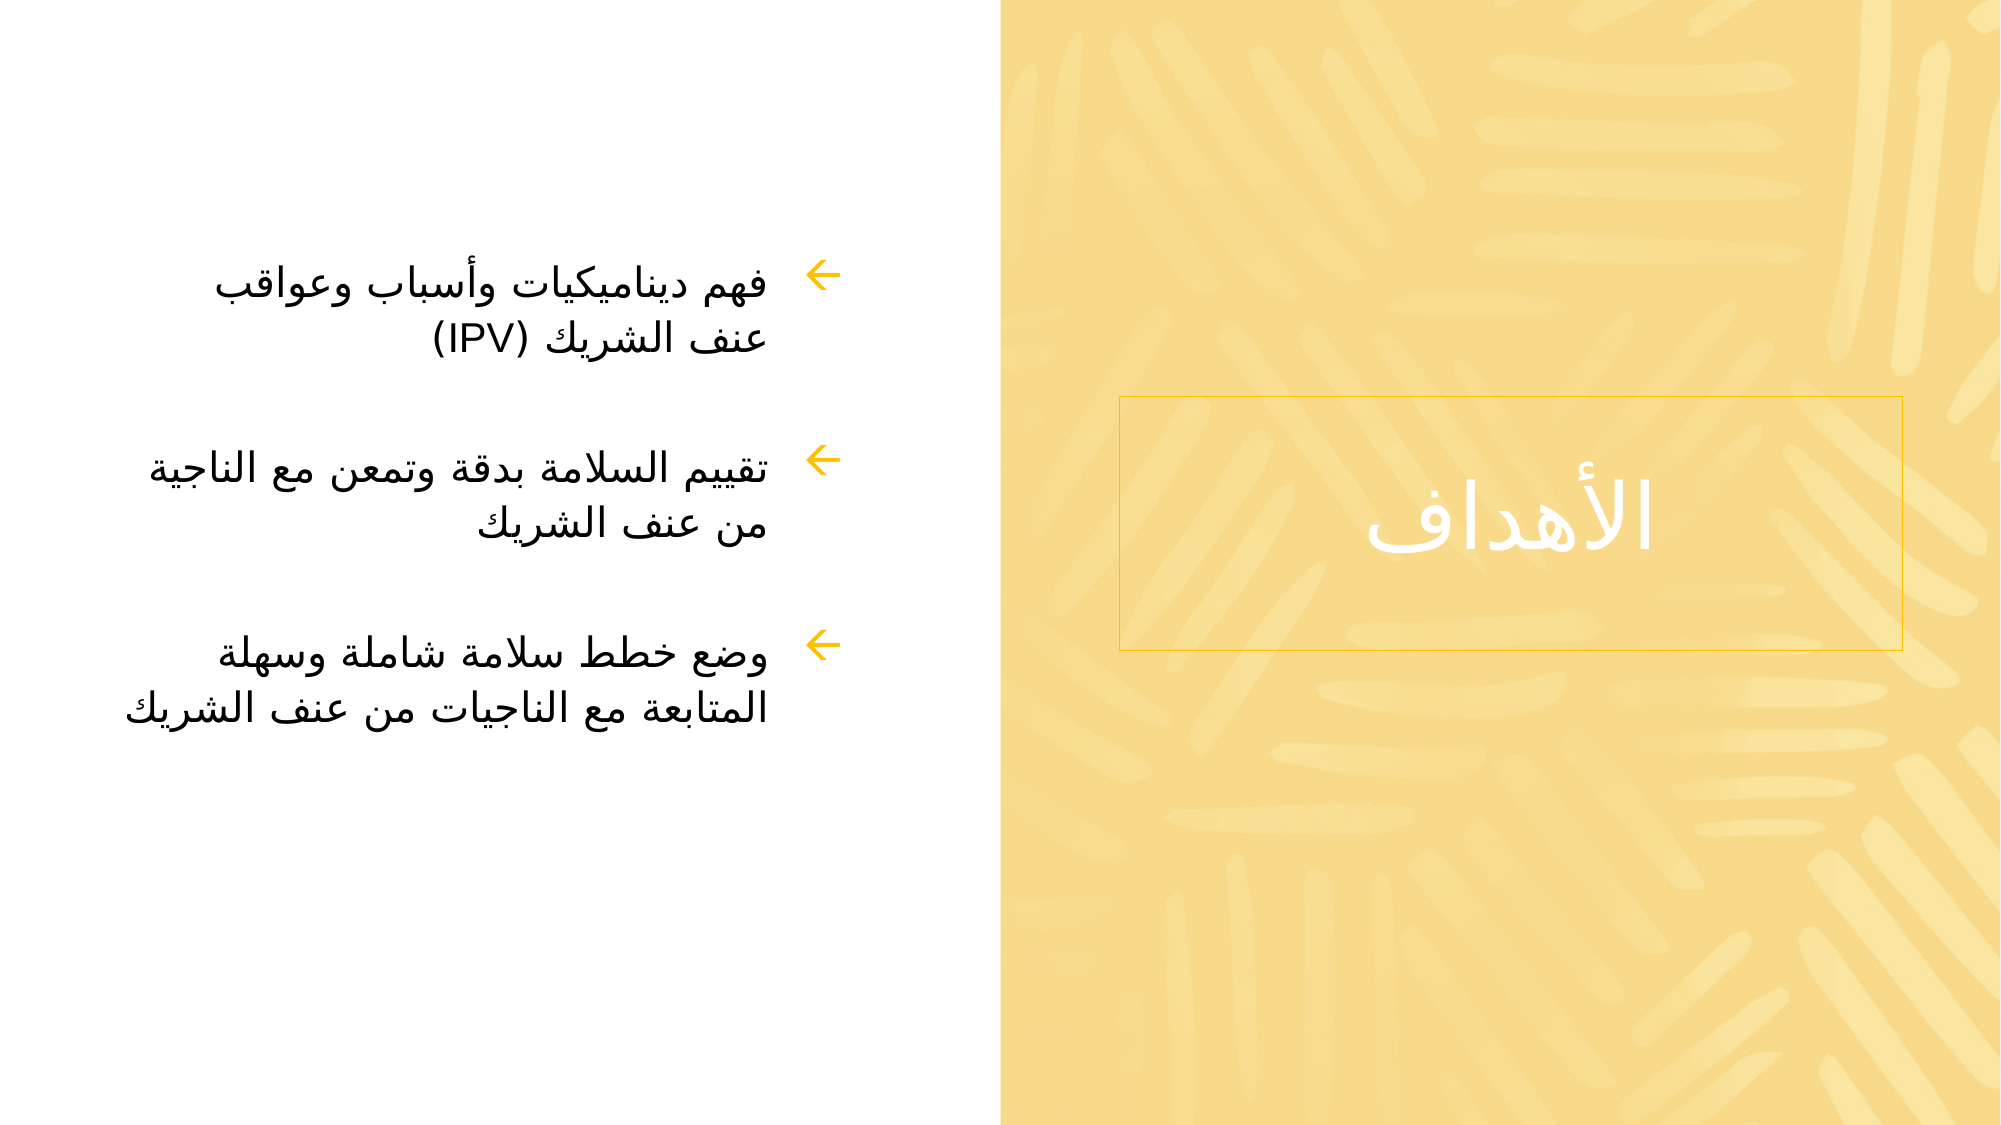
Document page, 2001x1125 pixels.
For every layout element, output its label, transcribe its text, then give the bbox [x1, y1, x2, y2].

list فهم ديناميكيات وأسباب وعواقب عنف الشريك (IPV) تقييم السلامة بدقة وتمعن مع الناجية من عنف الشريك وضع خطط سلامة شاملة وسهلة المتابعة مع الناجيات من عنف الشريك [116, 140, 853, 971]
picture [0, 0, 2001, 1125]
title الأهداف [1119, 396, 1903, 651]
